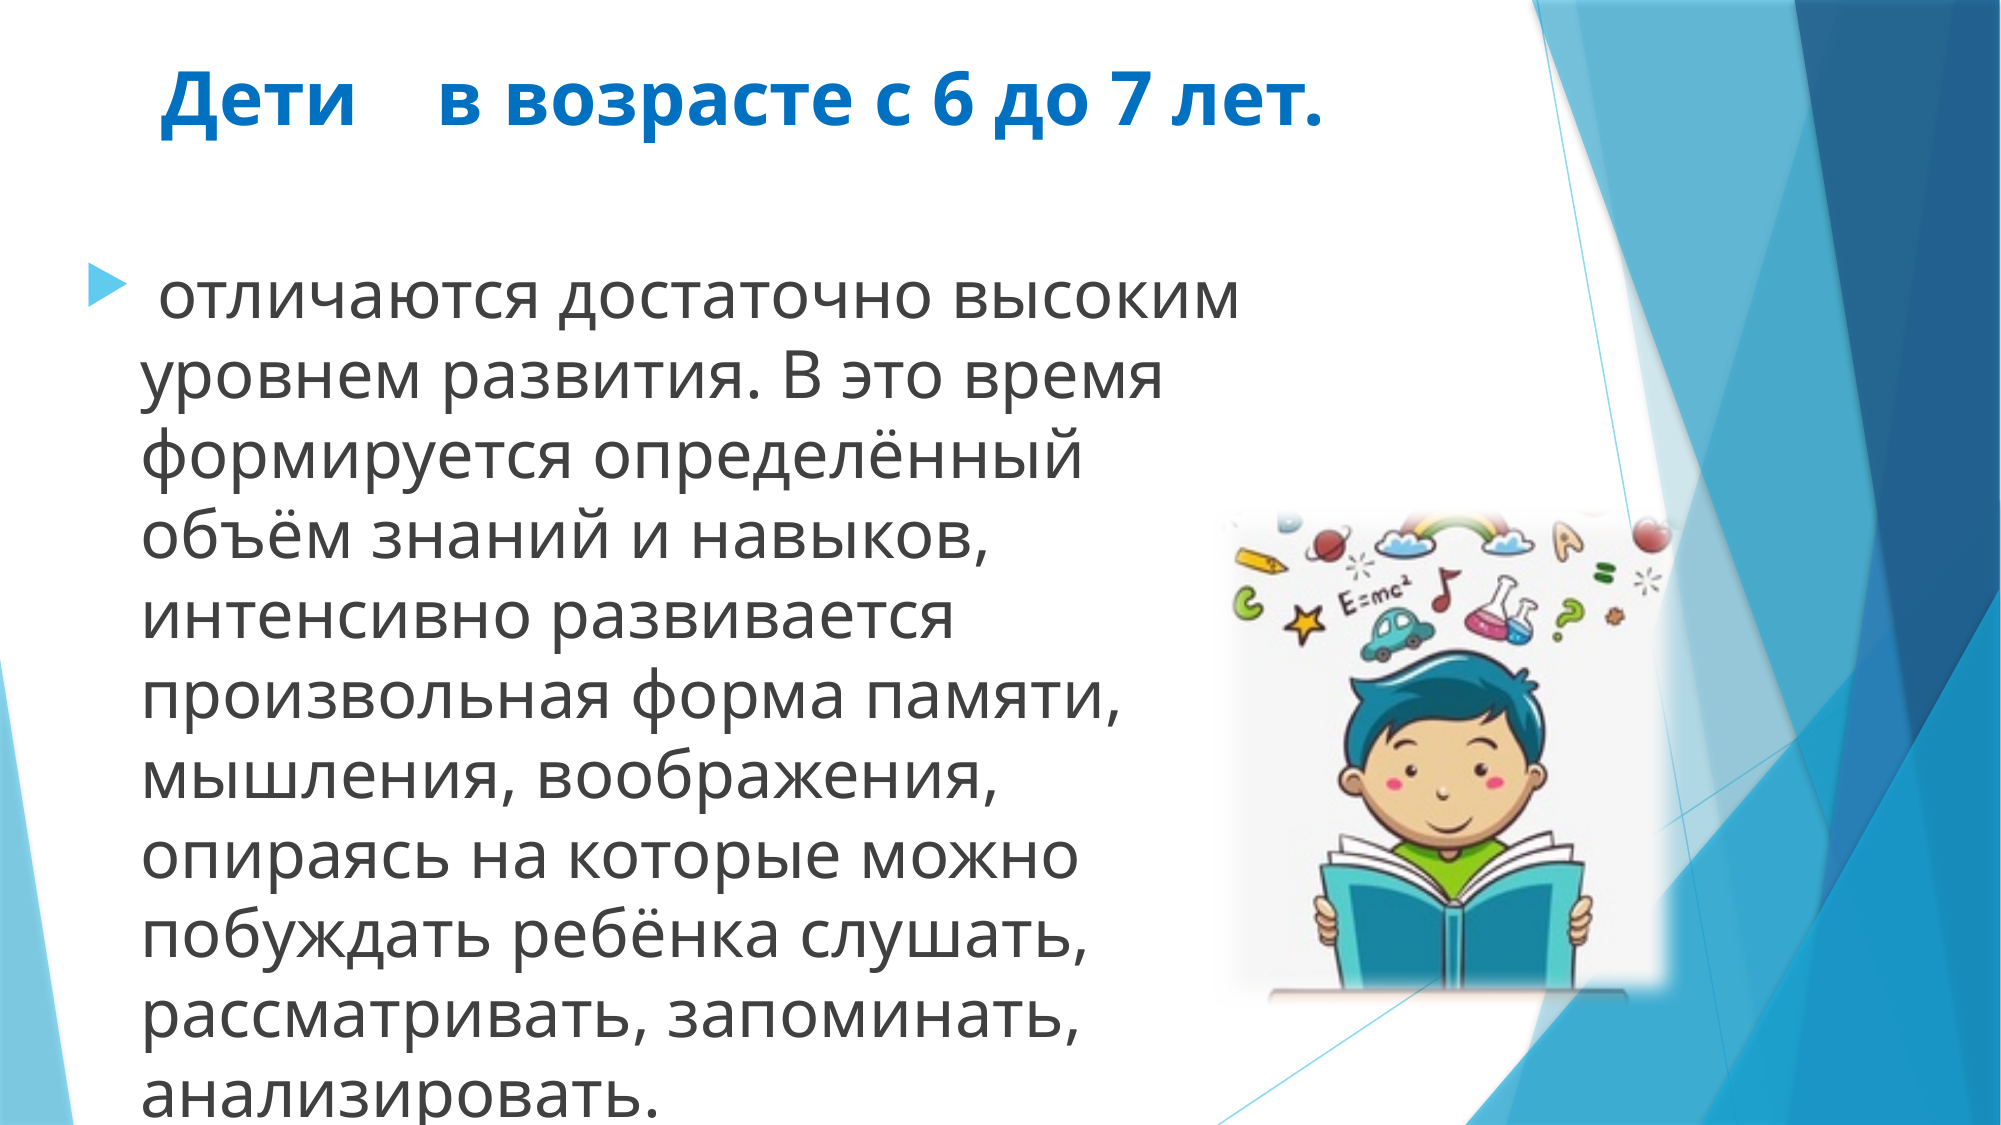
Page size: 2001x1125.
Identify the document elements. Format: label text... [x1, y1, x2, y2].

list отличаются достаточно высоким уровнем развития. В это время формируется определённый объём знаний и навыков, интенсивно развивается произвольная форма памяти, мышления, воображения, опираясь на которые можно побуждать ребёнка слушать, рассматривать, запоминать, анализировать. [68, 244, 1304, 991]
title Дети в возрасте с 6 до 7 лет. [146, 42, 1570, 260]
picture [1212, 506, 1688, 1010]
